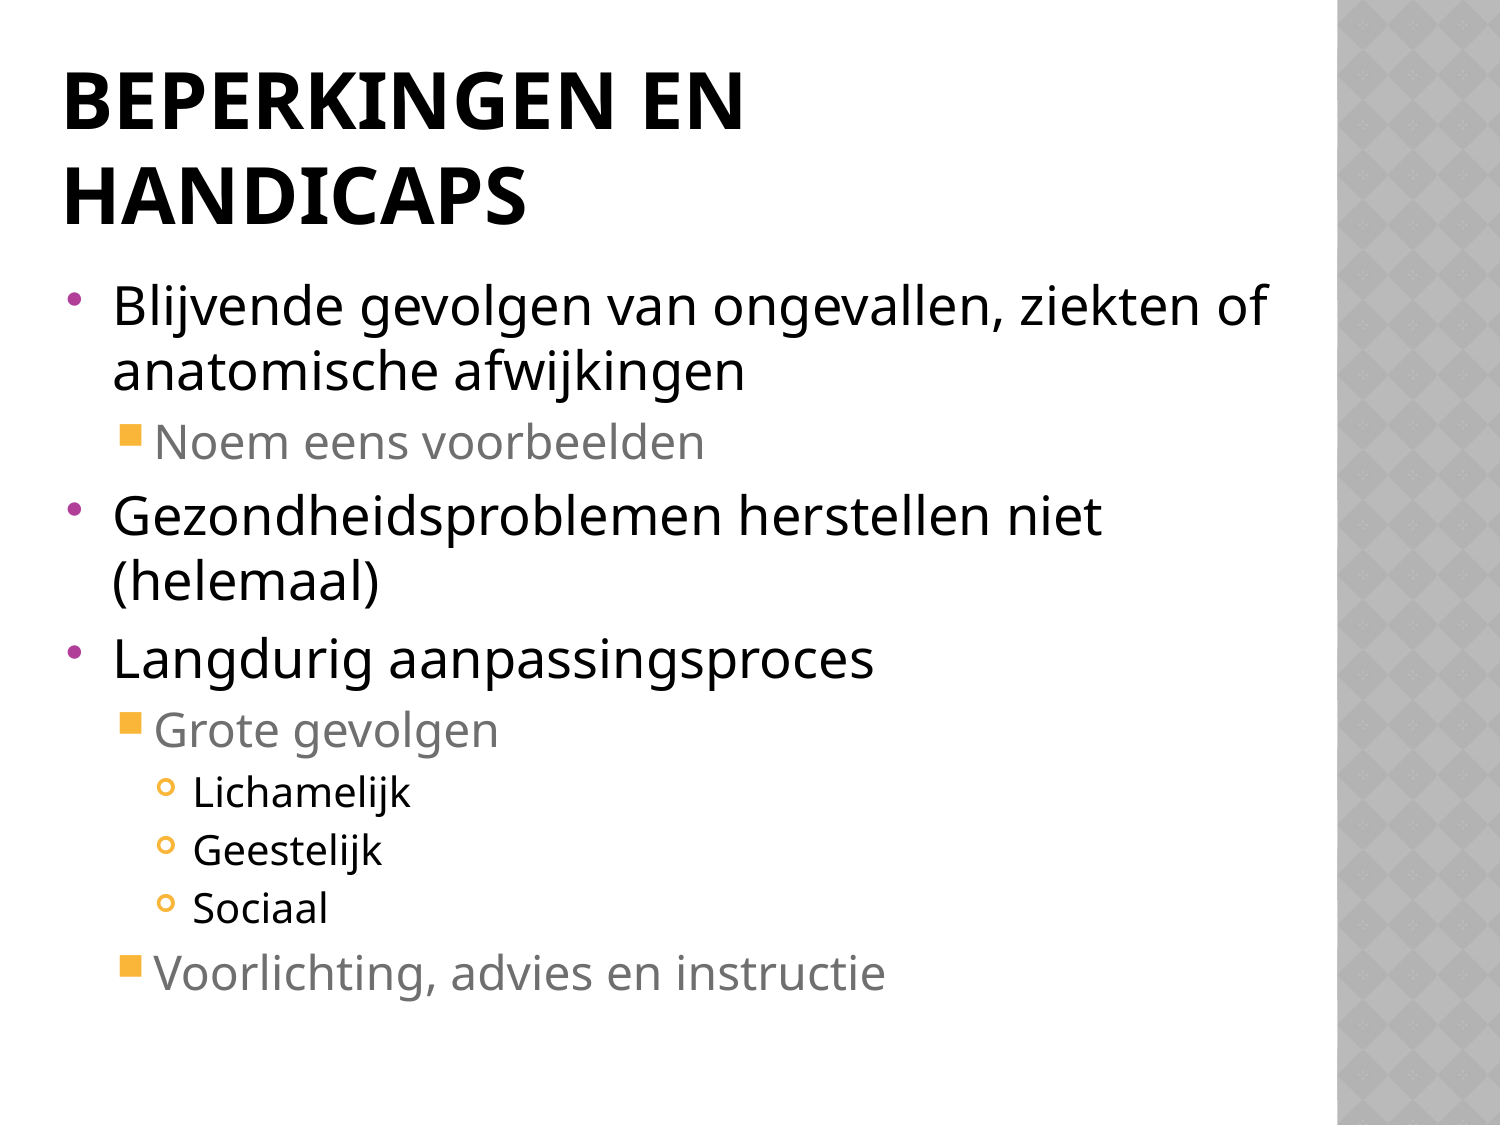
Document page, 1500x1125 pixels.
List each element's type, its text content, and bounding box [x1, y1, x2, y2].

title Beperkingen en handicaps [53, 52, 1241, 240]
list Blijvende gevolgen van ongevallen, ziekten of anatomische afwijkingen Noem eens voorbeelden Gezondheidsproblemen herstellen niet (helemaal) Langdurig aanpassingsproces Grote gevolgen Lichamelijk Geestelijk Sociaal Voorlichting, advies en instructie [53, 264, 1390, 1059]
